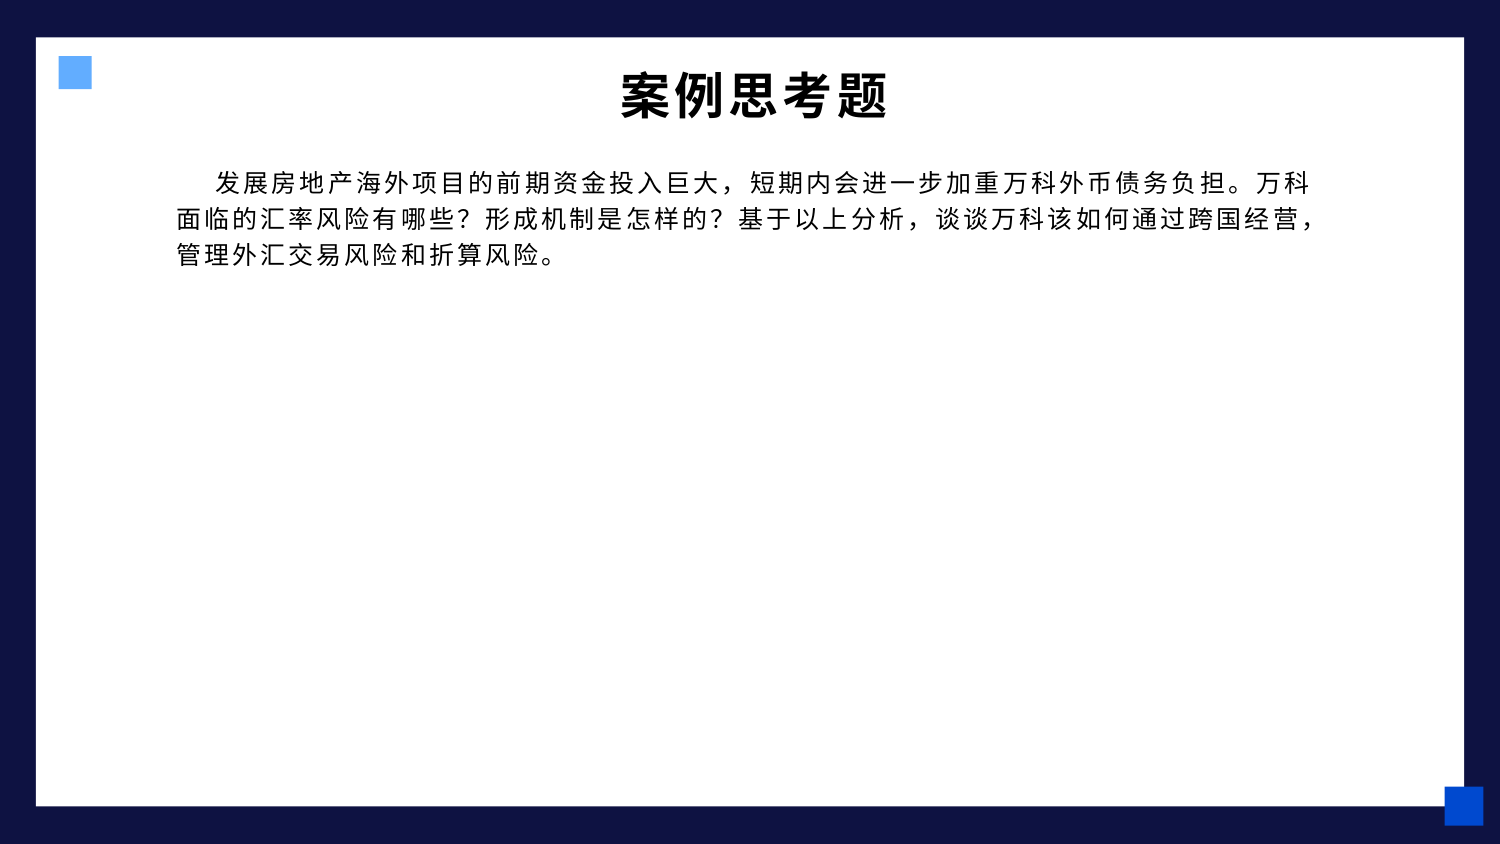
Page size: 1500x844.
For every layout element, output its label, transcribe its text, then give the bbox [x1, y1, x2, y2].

title 案例思考题 [159, 43, 1344, 133]
list 发展房地产海外项目的前期资金投入巨大，短期内会进一步加重万科外币债务负担。万科面临的汇率风险有哪些？形成机制是怎样的？基于以上分析，谈谈万科该如何通过跨国经营，管理外汇交易风险和折算风险。 [159, 161, 1344, 729]
